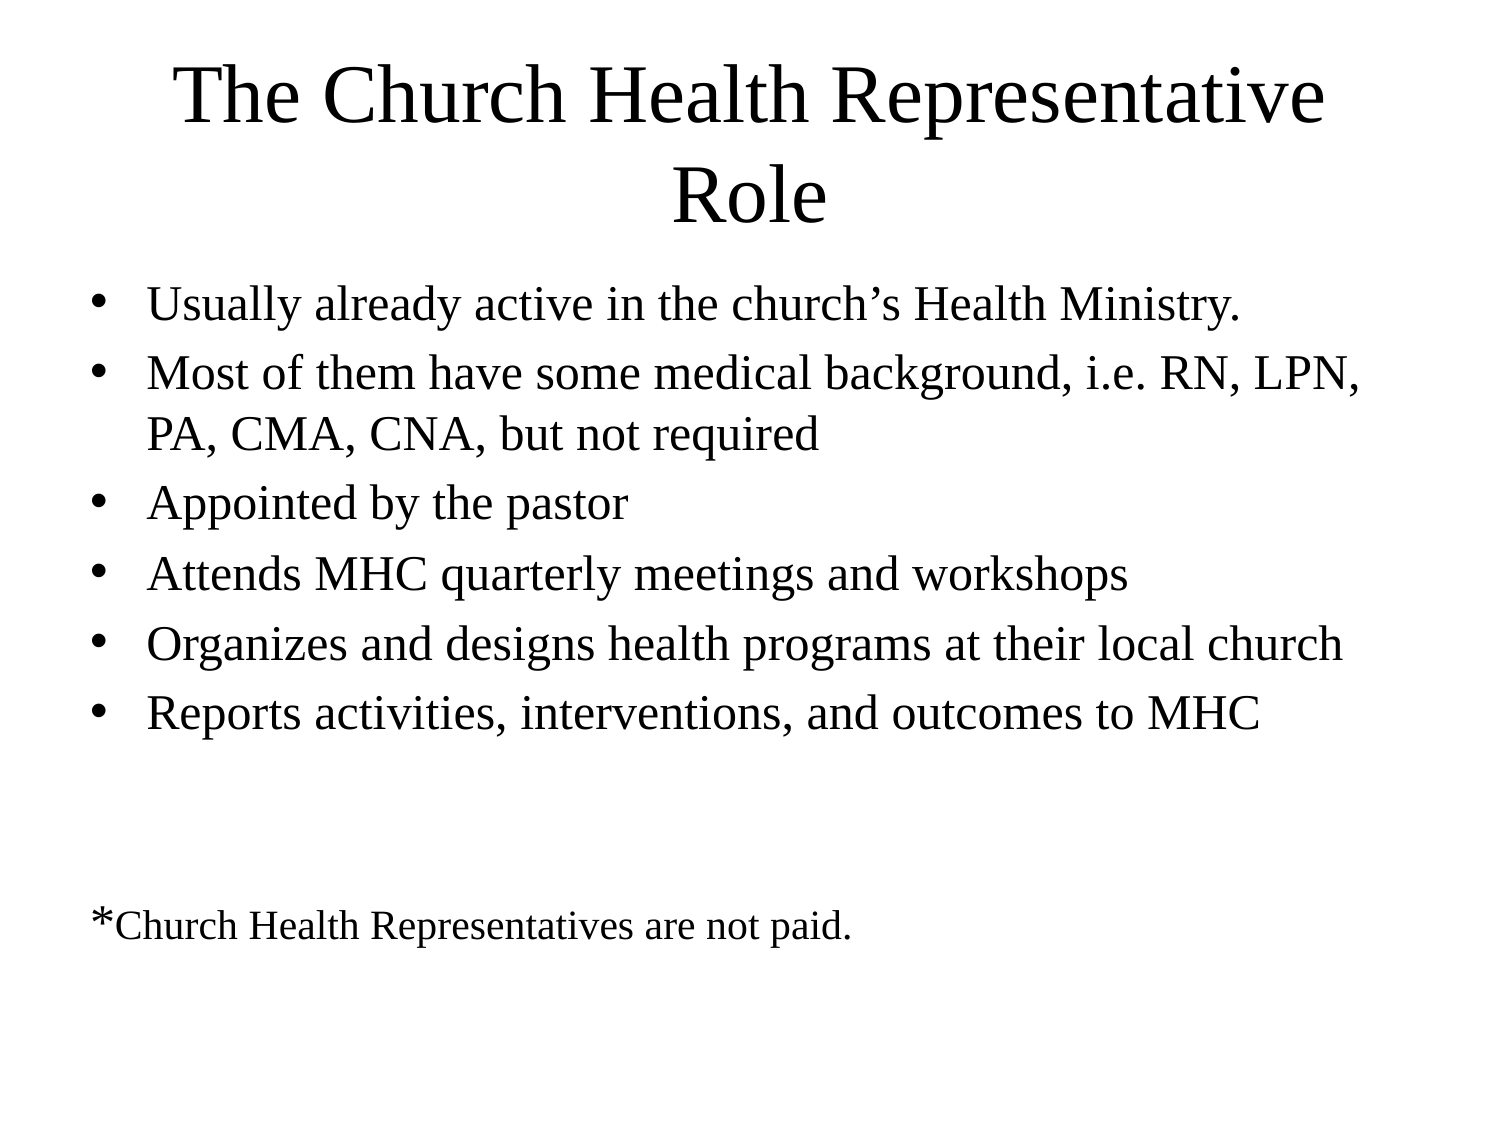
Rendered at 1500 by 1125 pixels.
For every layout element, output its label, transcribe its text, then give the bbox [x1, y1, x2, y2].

title The Church Health Representative Role [74, 44, 1426, 233]
list Usually already active in the church’s Health Ministry. Most of them have some medical background, i.e. RN, LPN, PA, CMA, CNA, but not required Appointed by the pastor Attends MHC quarterly meetings and workshops Organizes and designs health programs at their local church Reports activities, interventions, and outcomes to MHC *Church Health Representatives are not paid. [74, 262, 1426, 1006]
